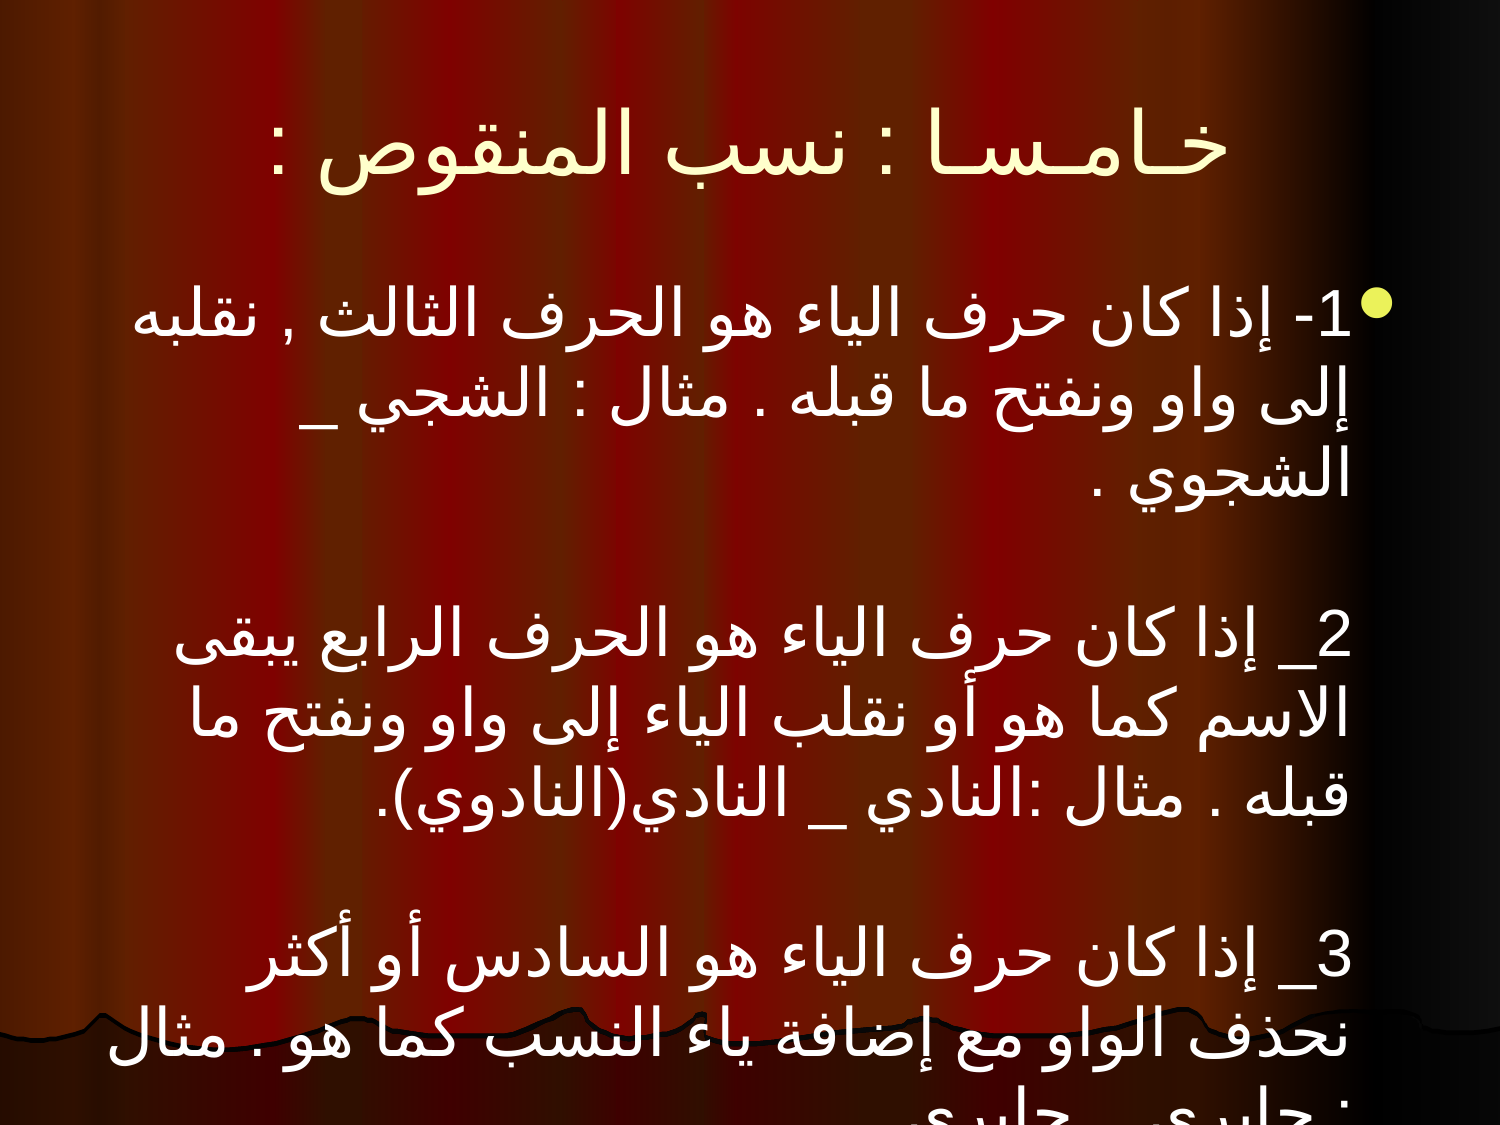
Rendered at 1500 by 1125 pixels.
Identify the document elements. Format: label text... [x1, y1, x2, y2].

list 1- إذا كان حرف الياء هو الحرف الثالث , نقلبه إلى واو ونفتح ما قبله . مثال : الشجي _ الشجوي . 2_ إذا كان حرف الياء هو الحرف الرابع يبقى الاسم كما هو أو نقلب الياء إلى واو ونفتح ما قبله . مثال :النادي _ النادي(النادوي). 3_ إذا كان حرف الياء هو السادس أو أكثر نحذف الواو مع إضافة ياء النسب كما هو . مثال : جابري _ جابري . [75, 262, 1425, 1006]
title خـامـسـا : نسب المنقوص : [75, 45, 1425, 233]
